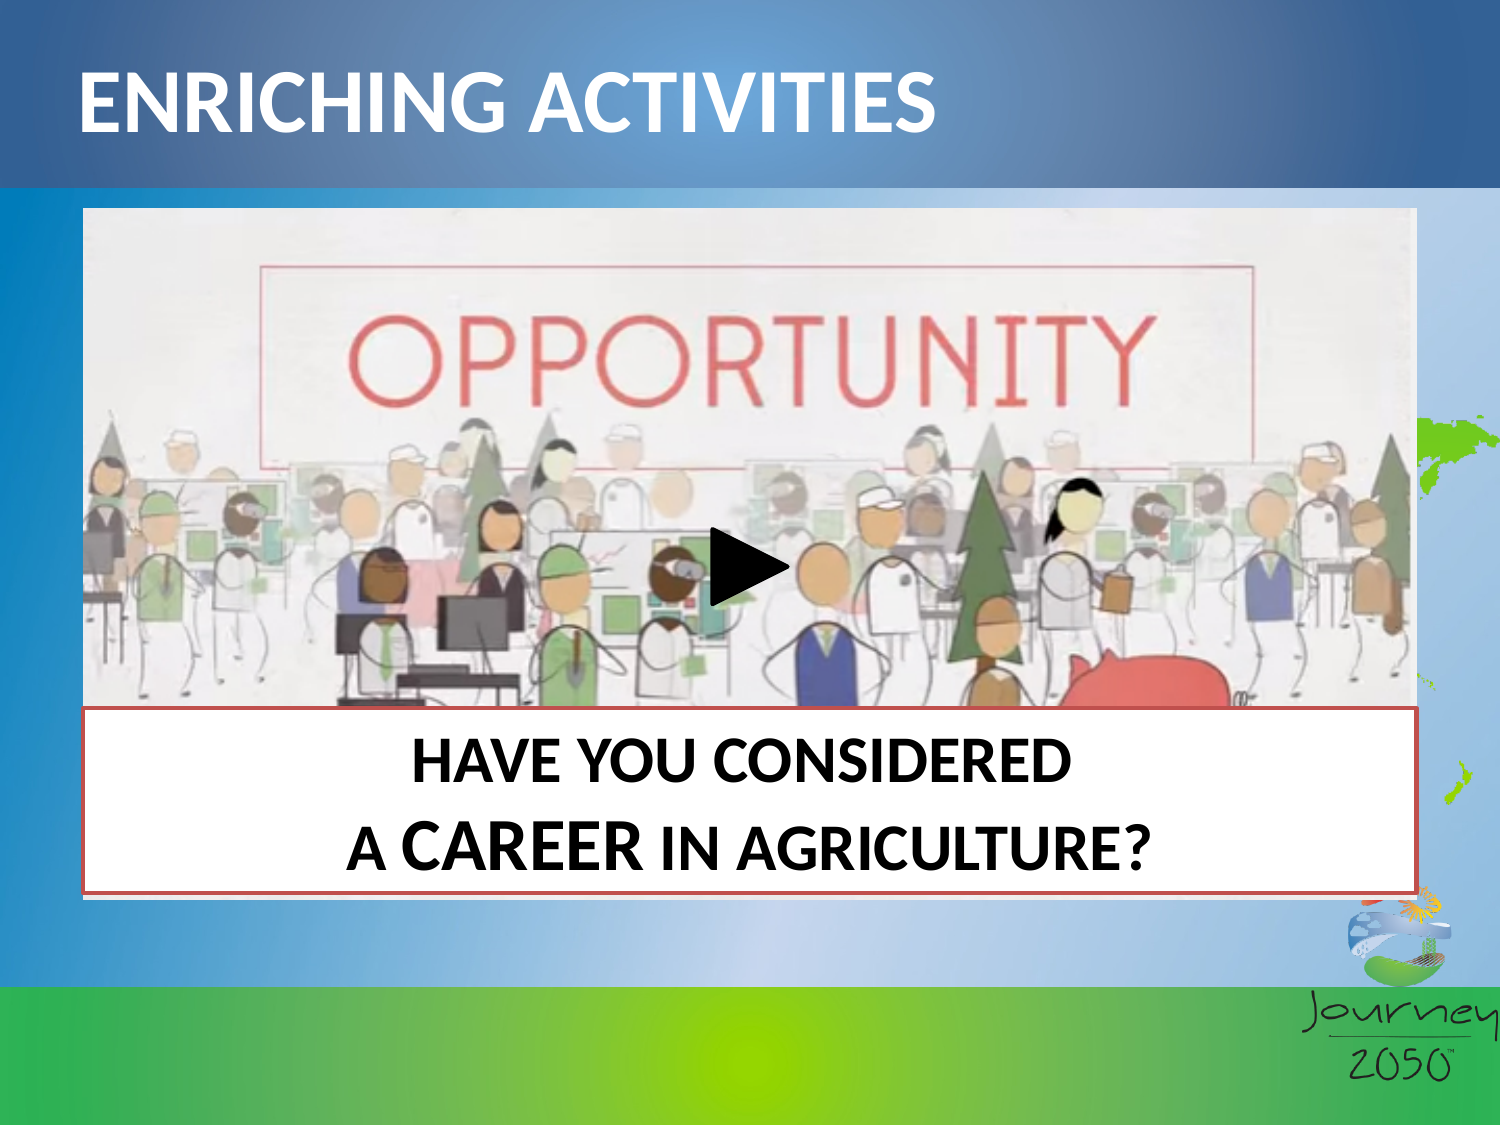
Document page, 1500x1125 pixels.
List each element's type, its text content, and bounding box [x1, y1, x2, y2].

picture [0, 0, 1500, 1125]
title Enriching activities [62, 2, 1450, 190]
